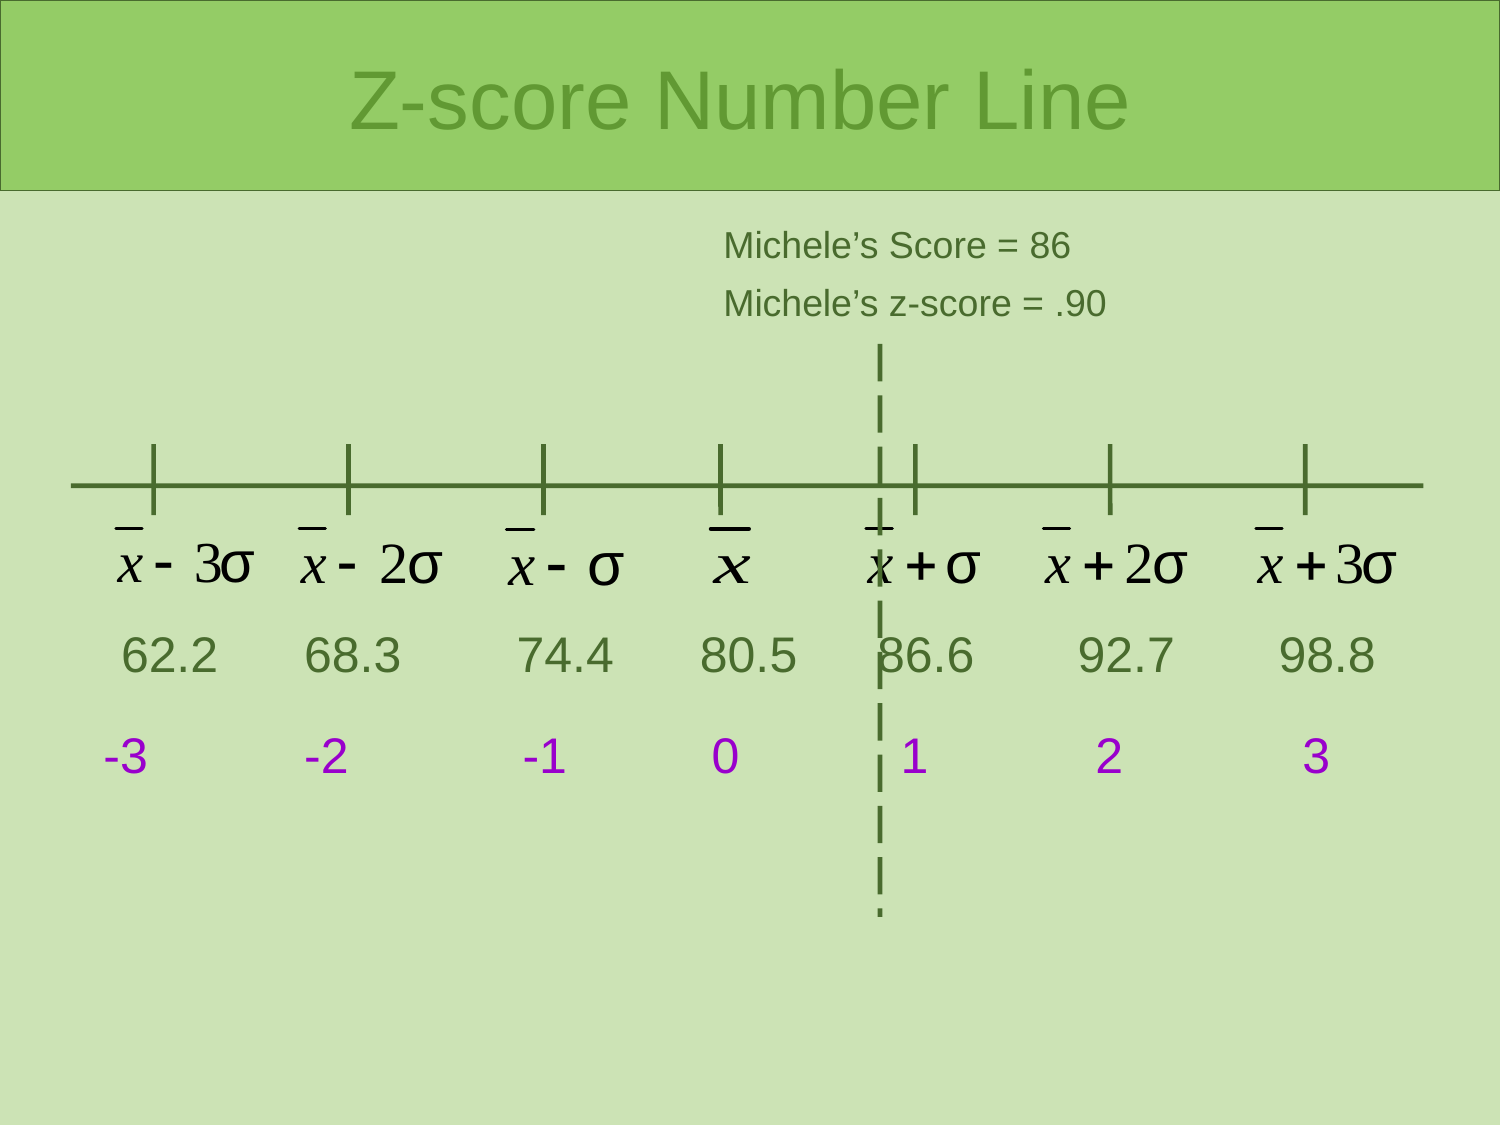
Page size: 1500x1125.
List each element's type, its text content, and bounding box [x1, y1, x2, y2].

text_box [496, 514, 644, 691]
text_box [684, 514, 828, 691]
text_box 1 [885, 716, 1028, 791]
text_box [105, 514, 266, 691]
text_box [1245, 514, 1412, 691]
text_box Michele’s Score = 86 Michele’s z-score = .90 [708, 214, 1128, 332]
text_box -3 [88, 716, 231, 791]
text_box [855, 514, 1005, 691]
text_box 3 [1287, 716, 1430, 791]
text_box 0 [696, 716, 839, 791]
text_box -1 [507, 716, 650, 791]
text_box 2 [1080, 716, 1223, 791]
title Z-score Number Line [74, 30, 1406, 162]
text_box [1033, 514, 1205, 691]
text_box -2 [289, 716, 431, 791]
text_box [288, 514, 455, 691]
